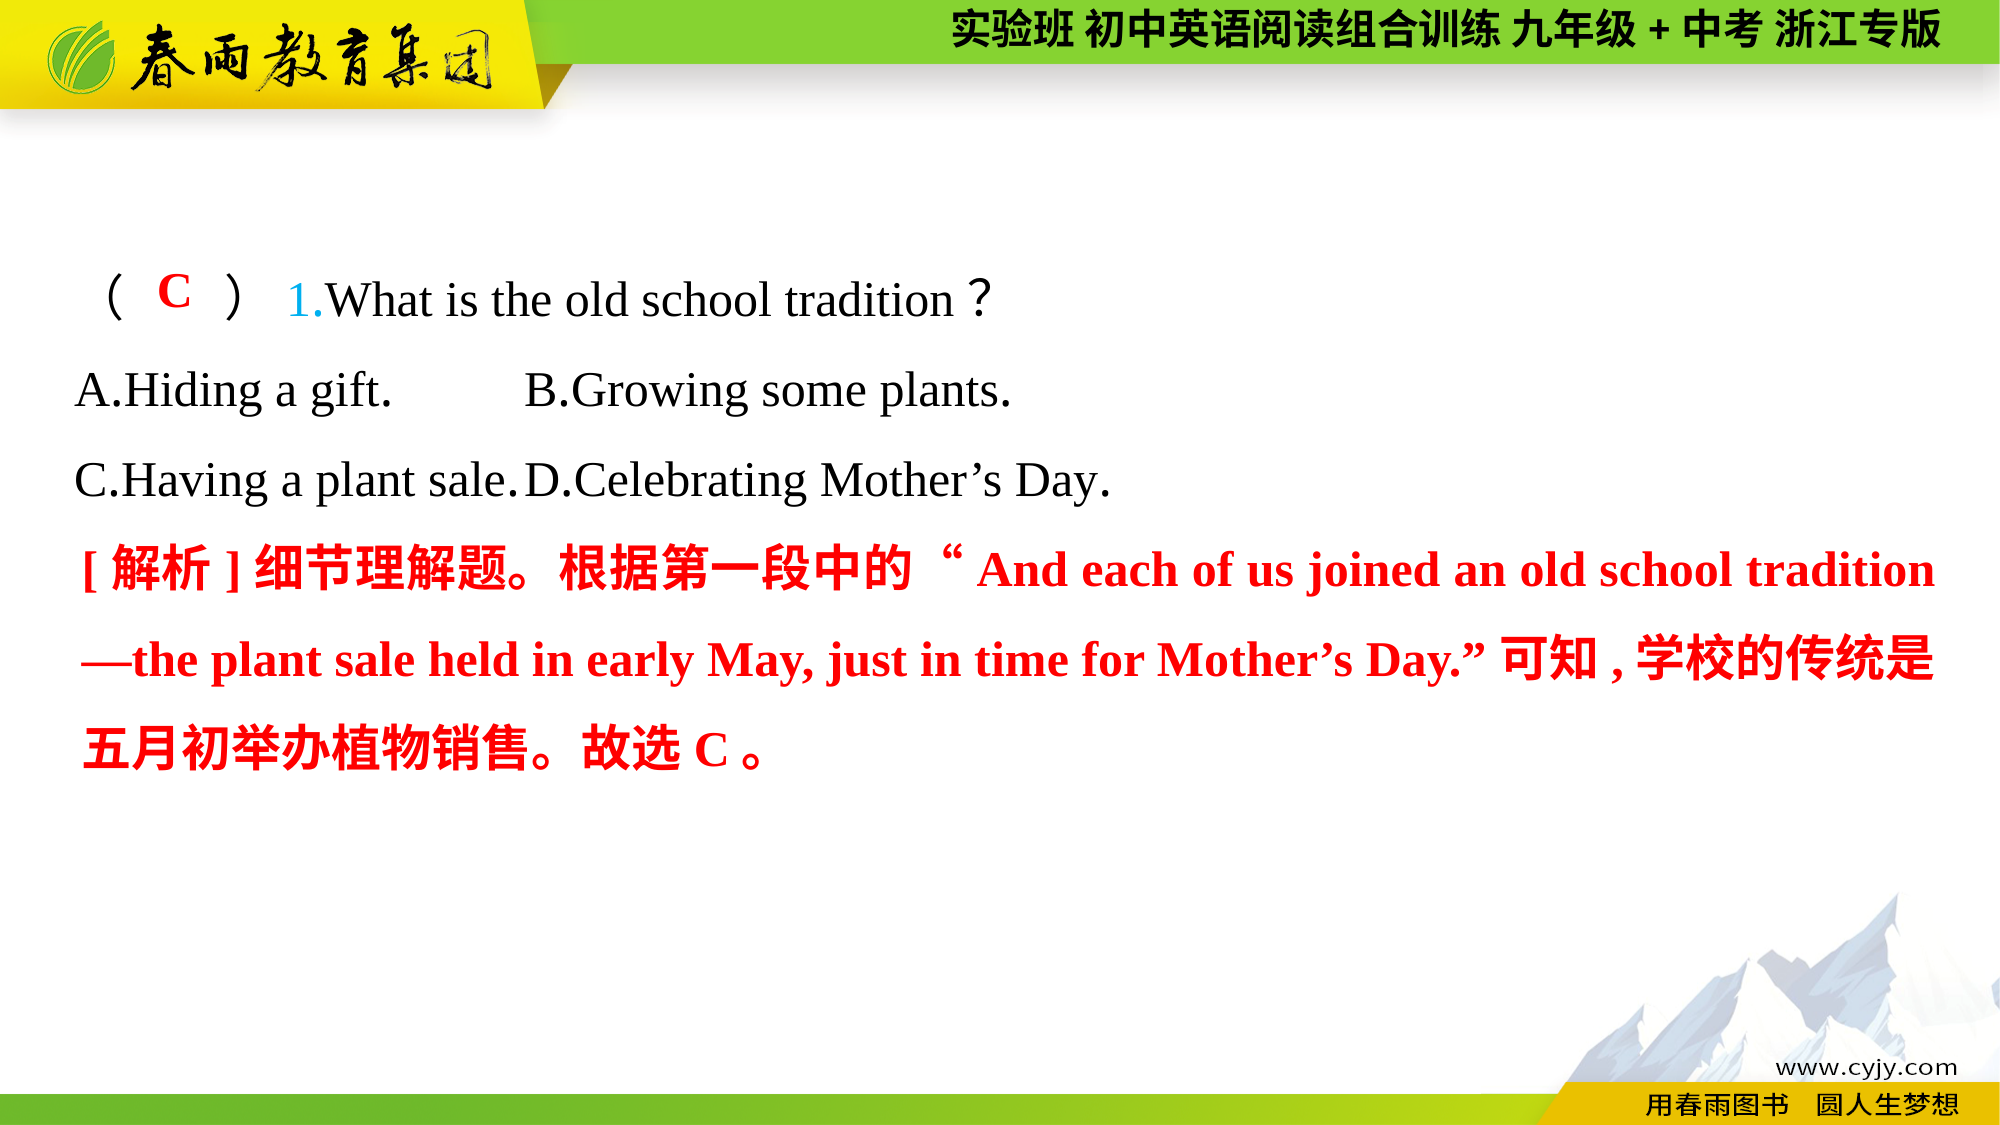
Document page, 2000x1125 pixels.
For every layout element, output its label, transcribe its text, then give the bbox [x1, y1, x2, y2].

list （ ）1.What is the old school tradition？ A.Hiding a gift. B.Growing some plants. C.Having a plant sale. D.Celebrating Mother’s Day. [59, 228, 1944, 505]
picture [0, 0, 2000, 1125]
text_box C [142, 250, 208, 326]
text_box [解析]细节理解题。根据第一段中的“And each of us joined an old school tradition—the plant sale held in early May, just in time for Mother’s Day.”可知,学校的传统是五月初举办植物销售。故选C。 [66, 498, 1951, 784]
